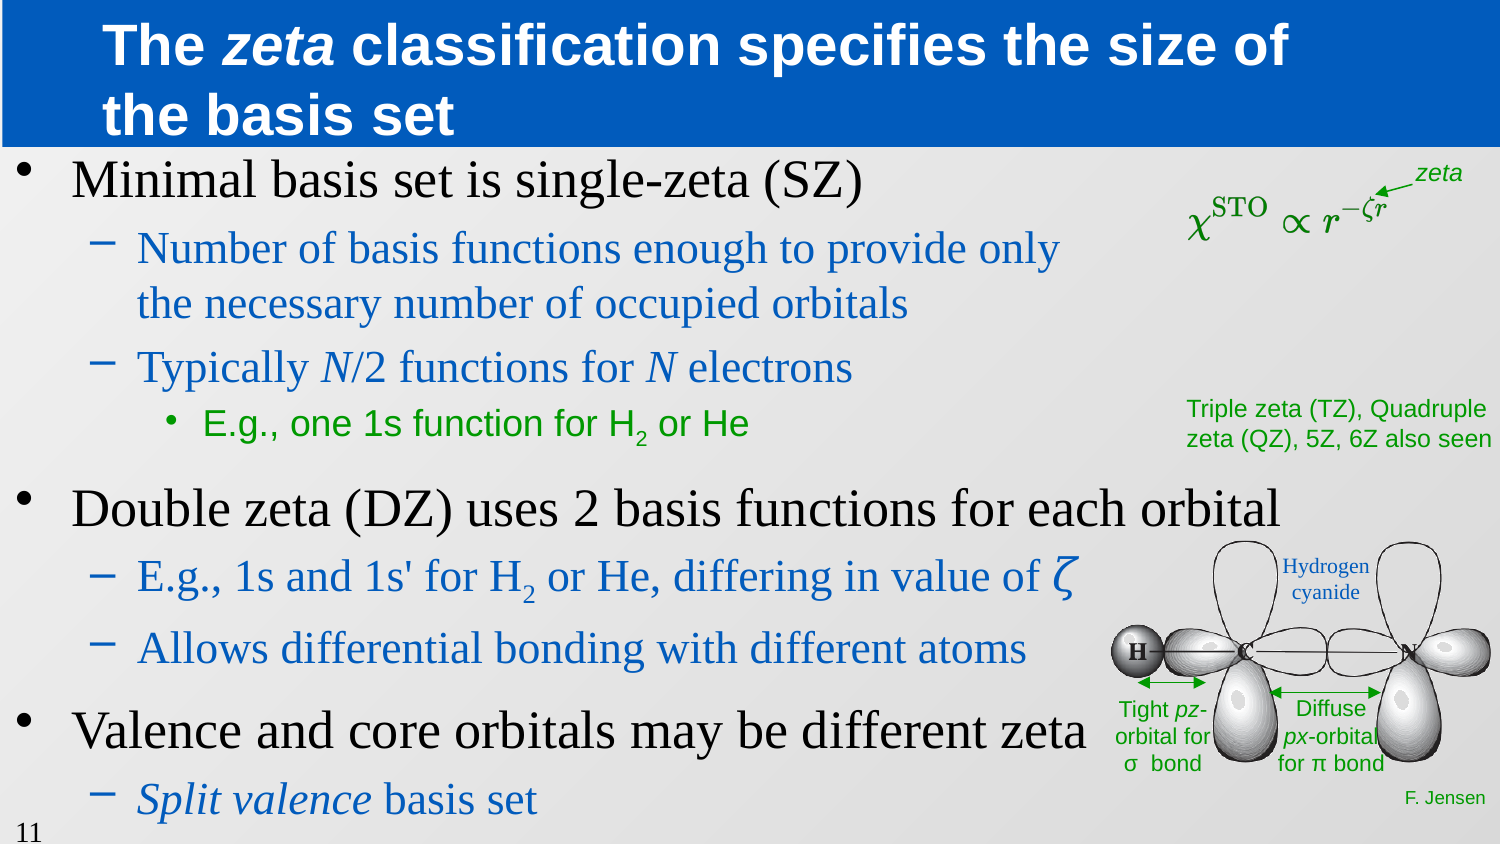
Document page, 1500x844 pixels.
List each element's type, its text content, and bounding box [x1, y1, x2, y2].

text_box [1374, 184, 1413, 195]
text_box zeta [1400, 149, 1500, 194]
picture [1187, 196, 1390, 242]
text_box Triple zeta (TZ), Quadruple zeta (QZ), 5Z, 6Z also seen [1171, 385, 1500, 460]
title The zeta classification specifies the size of the basis set [87, 0, 1363, 135]
text_box F. Jensen [1390, 780, 1500, 816]
picture [1090, 517, 1500, 774]
slide_number 11 [0, 806, 101, 844]
list Minimal basis set is single-zeta (SZ) Number of basis functions enough to provide only the necessary number of occupied orbitals Typically N/2 functions for N electrons E.g., one 1s function for H2 or He Double zeta (DZ) uses 2 basis functions for each orbital E.g., 1s and 1s' for H2 or He, differing in value of 𝜁 Allows differential bonding with different atoms Valence and core orbitals may be different zeta Split valence basis set [0, 135, 1438, 724]
